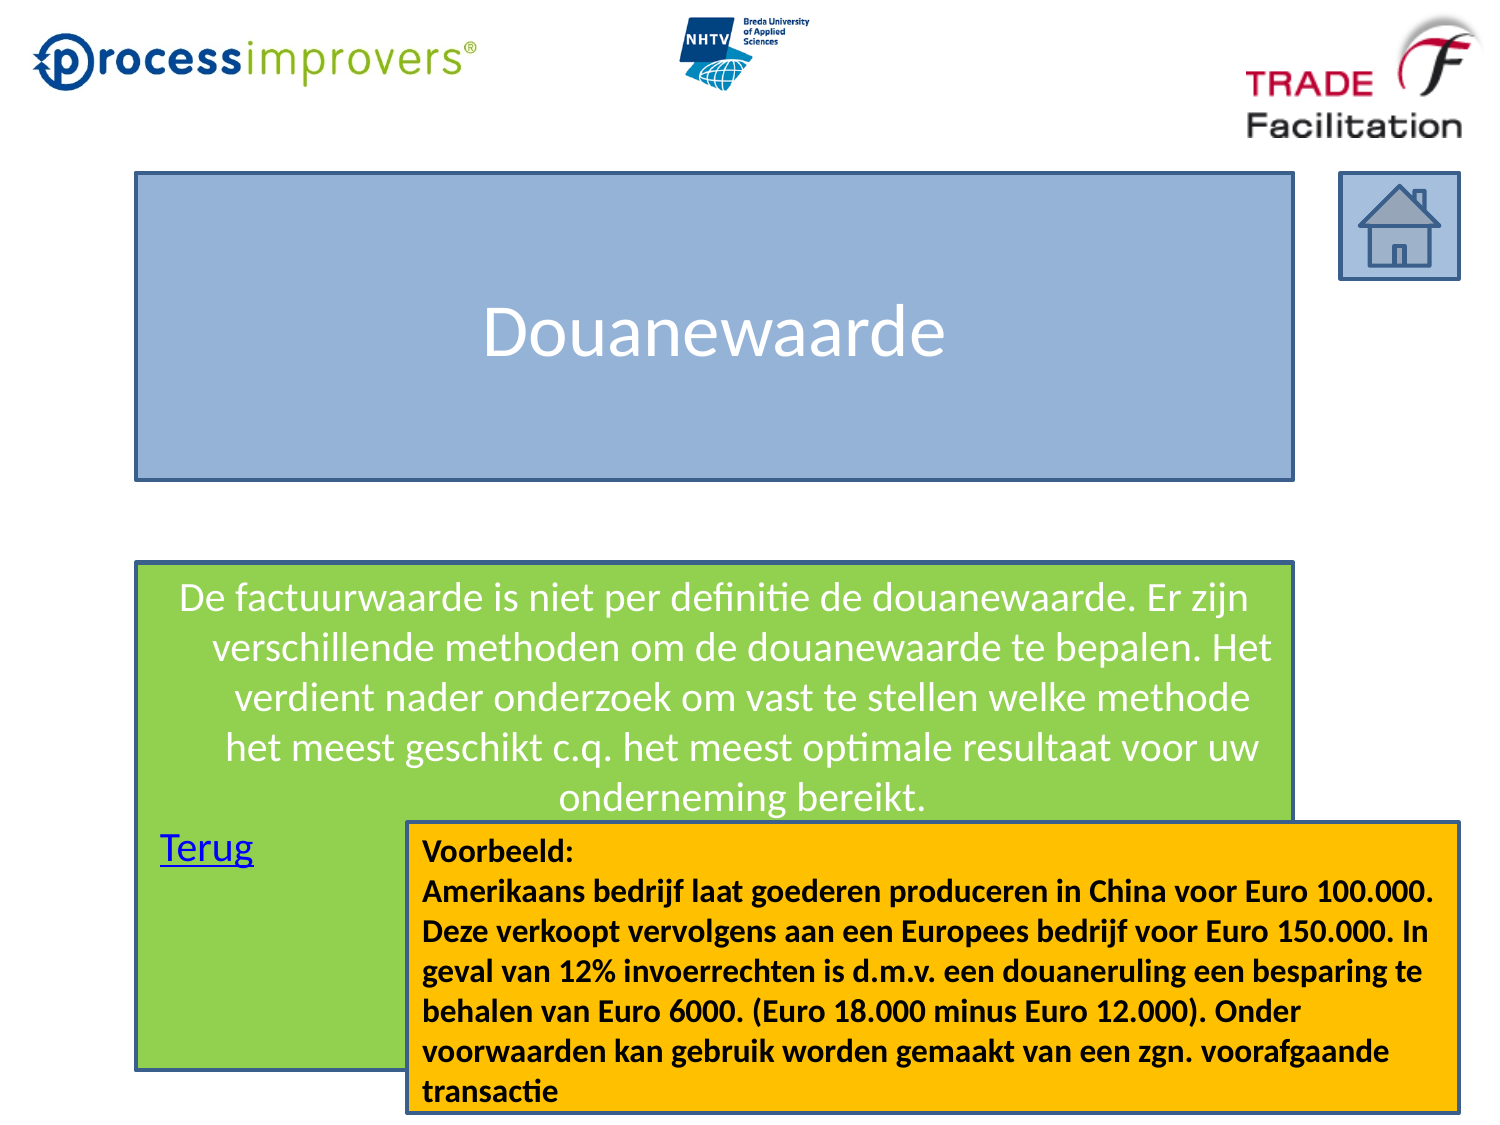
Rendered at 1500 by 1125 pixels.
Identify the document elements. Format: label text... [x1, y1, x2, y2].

text_box Douanewaarde [134, 171, 1295, 482]
text_box Voorbeeld: Amerikaans bedrijf laat goederen produceren in China voor Euro 100.000. Deze verkoopt vervolgens aan een Europees bedrijf voor Euro 150.000. In geval van 12% invoerrechten is d.m.v. een douaneruling een besparing te behalen van Euro 6000. (Euro 18.000 minus Euro 12.000). Onder voorwaarden kan gebruik worden gemaakt van een zgn. voorafgaande transactie [405, 820, 1461, 1115]
picture [29, 30, 479, 93]
text_box De factuurwaarde is niet per definitie de douanewaarde. Er zijn verschillende methoden om de douanewaarde te bepalen. Het verdient nader onderzoek om vast te stellen welke methode het meest geschikt c.q. het meest optimale resultaat voor uw onderneming bereikt. Terug [134, 560, 1295, 1072]
picture [1246, 10, 1487, 138]
text_box [1338, 171, 1461, 281]
picture [667, 4, 816, 103]
